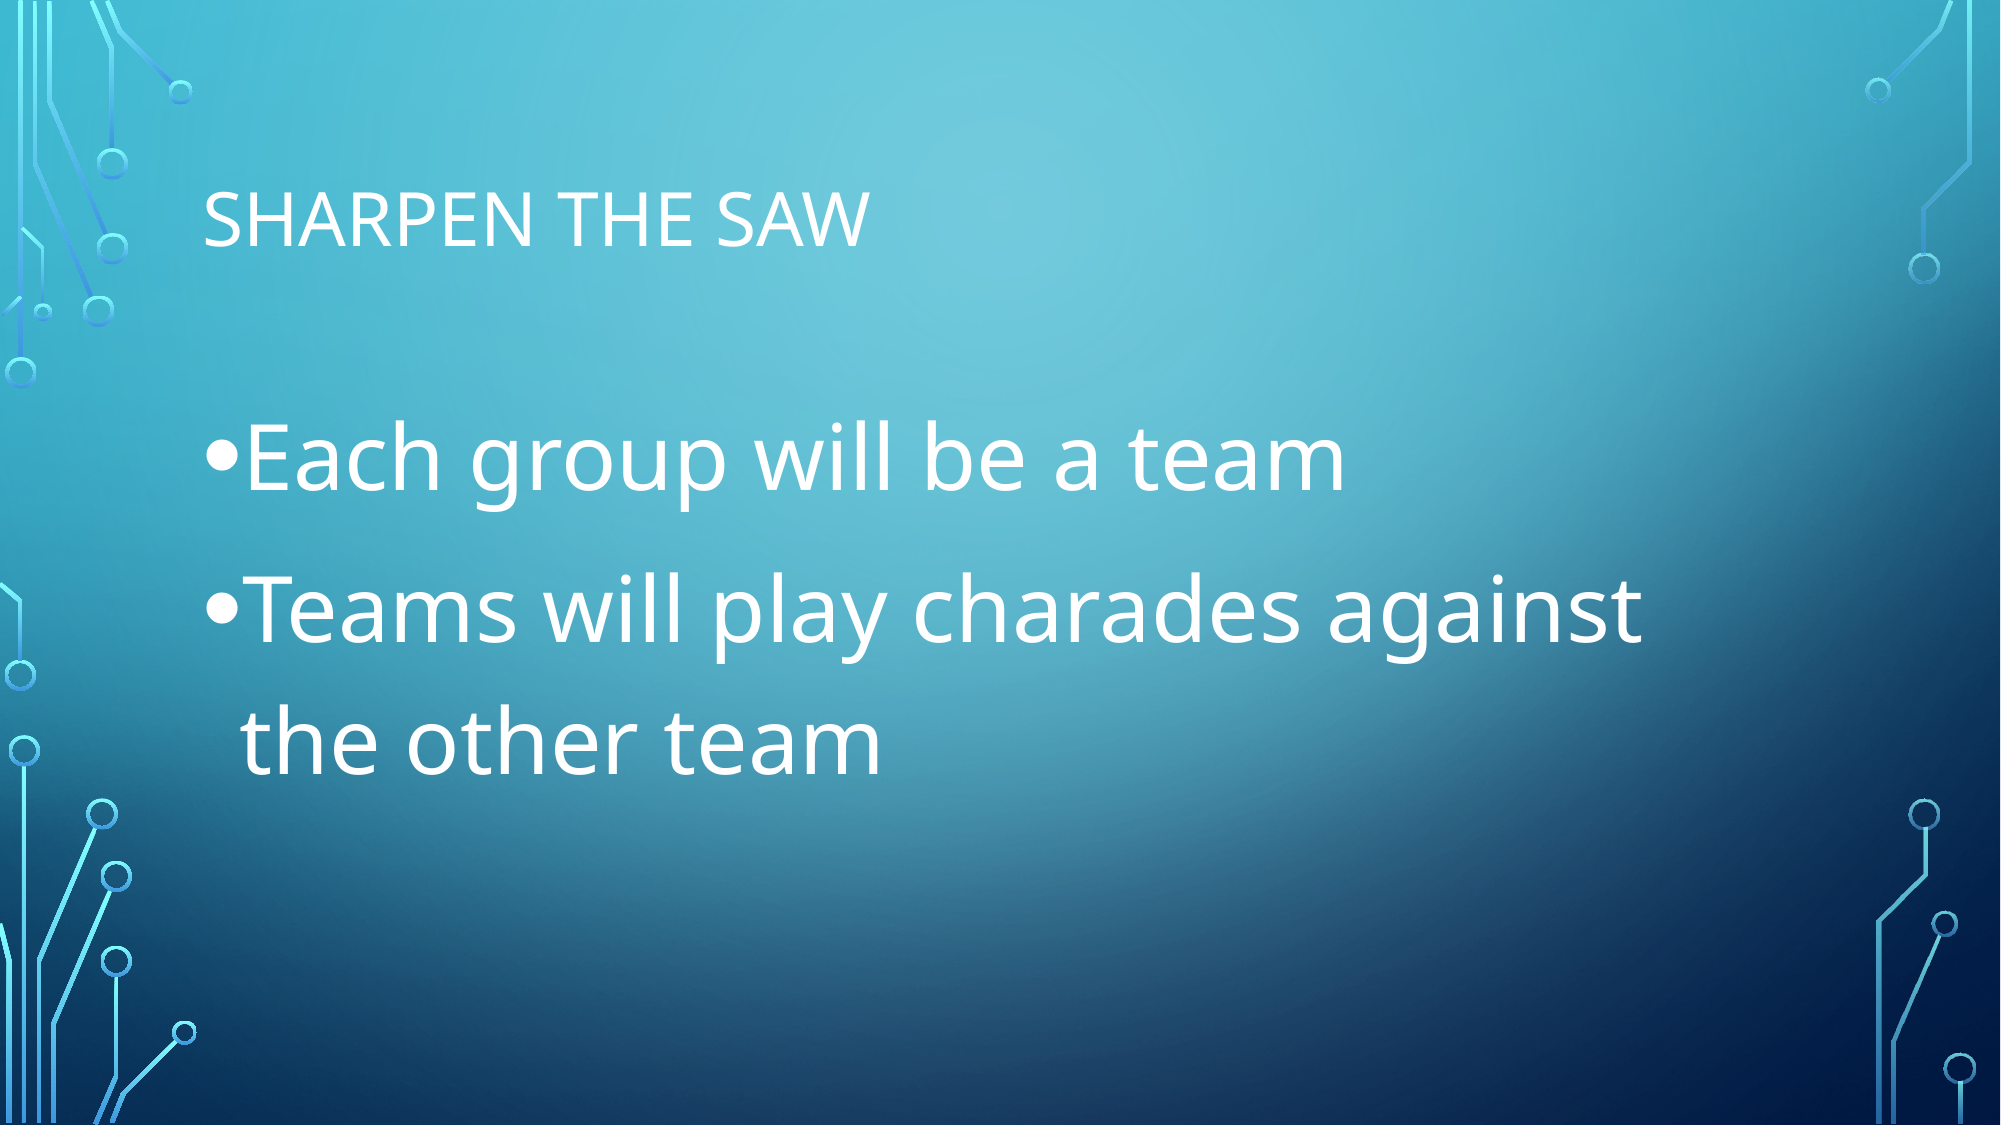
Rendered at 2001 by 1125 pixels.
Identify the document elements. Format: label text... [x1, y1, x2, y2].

list Each group will be a team Teams will play charades against the other team [187, 369, 1813, 950]
title Sharpen the saw [187, 101, 1813, 344]
